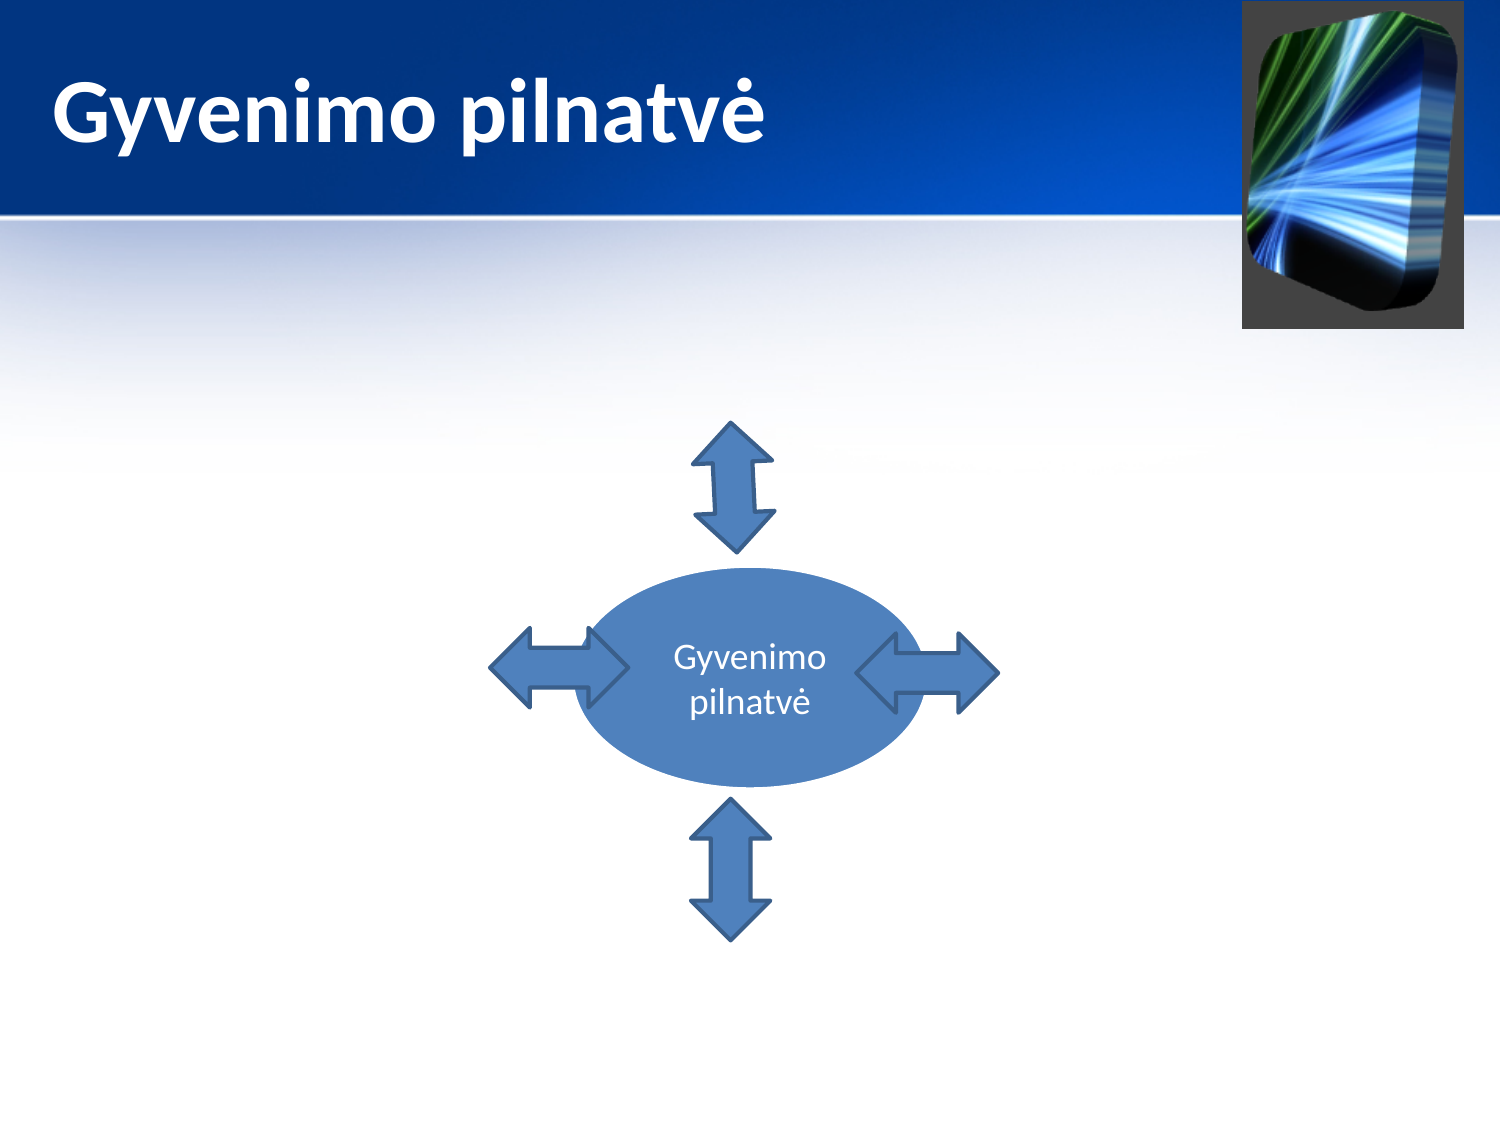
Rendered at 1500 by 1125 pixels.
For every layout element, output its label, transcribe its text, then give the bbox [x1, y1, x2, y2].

picture [0, 0, 1500, 1125]
title Gyvenimo pilnatvė [37, 12, 1225, 200]
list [37, 229, 1463, 1125]
